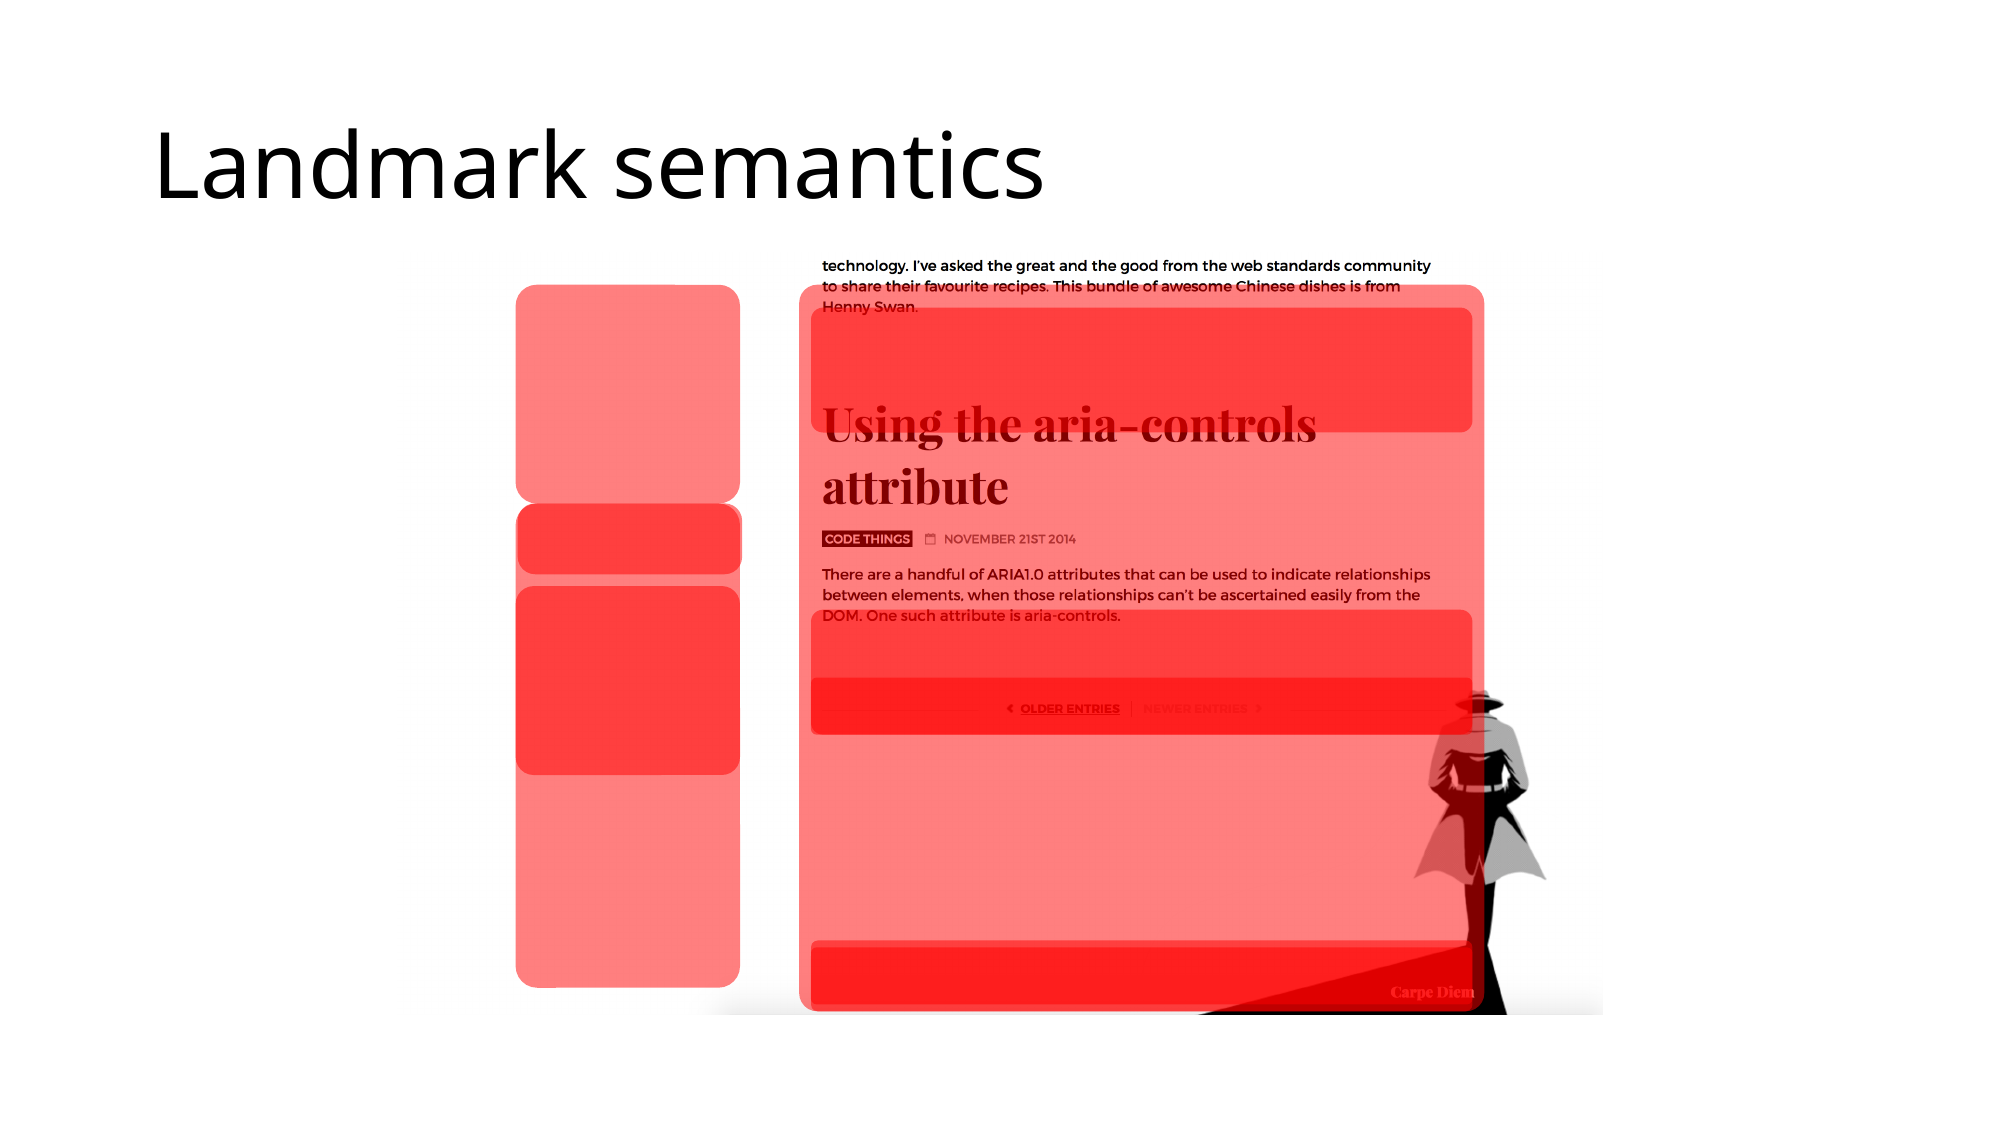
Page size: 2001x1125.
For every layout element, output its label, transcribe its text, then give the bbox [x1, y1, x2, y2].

title Landmark semantics [137, 59, 1863, 278]
picture [397, 252, 1603, 1015]
